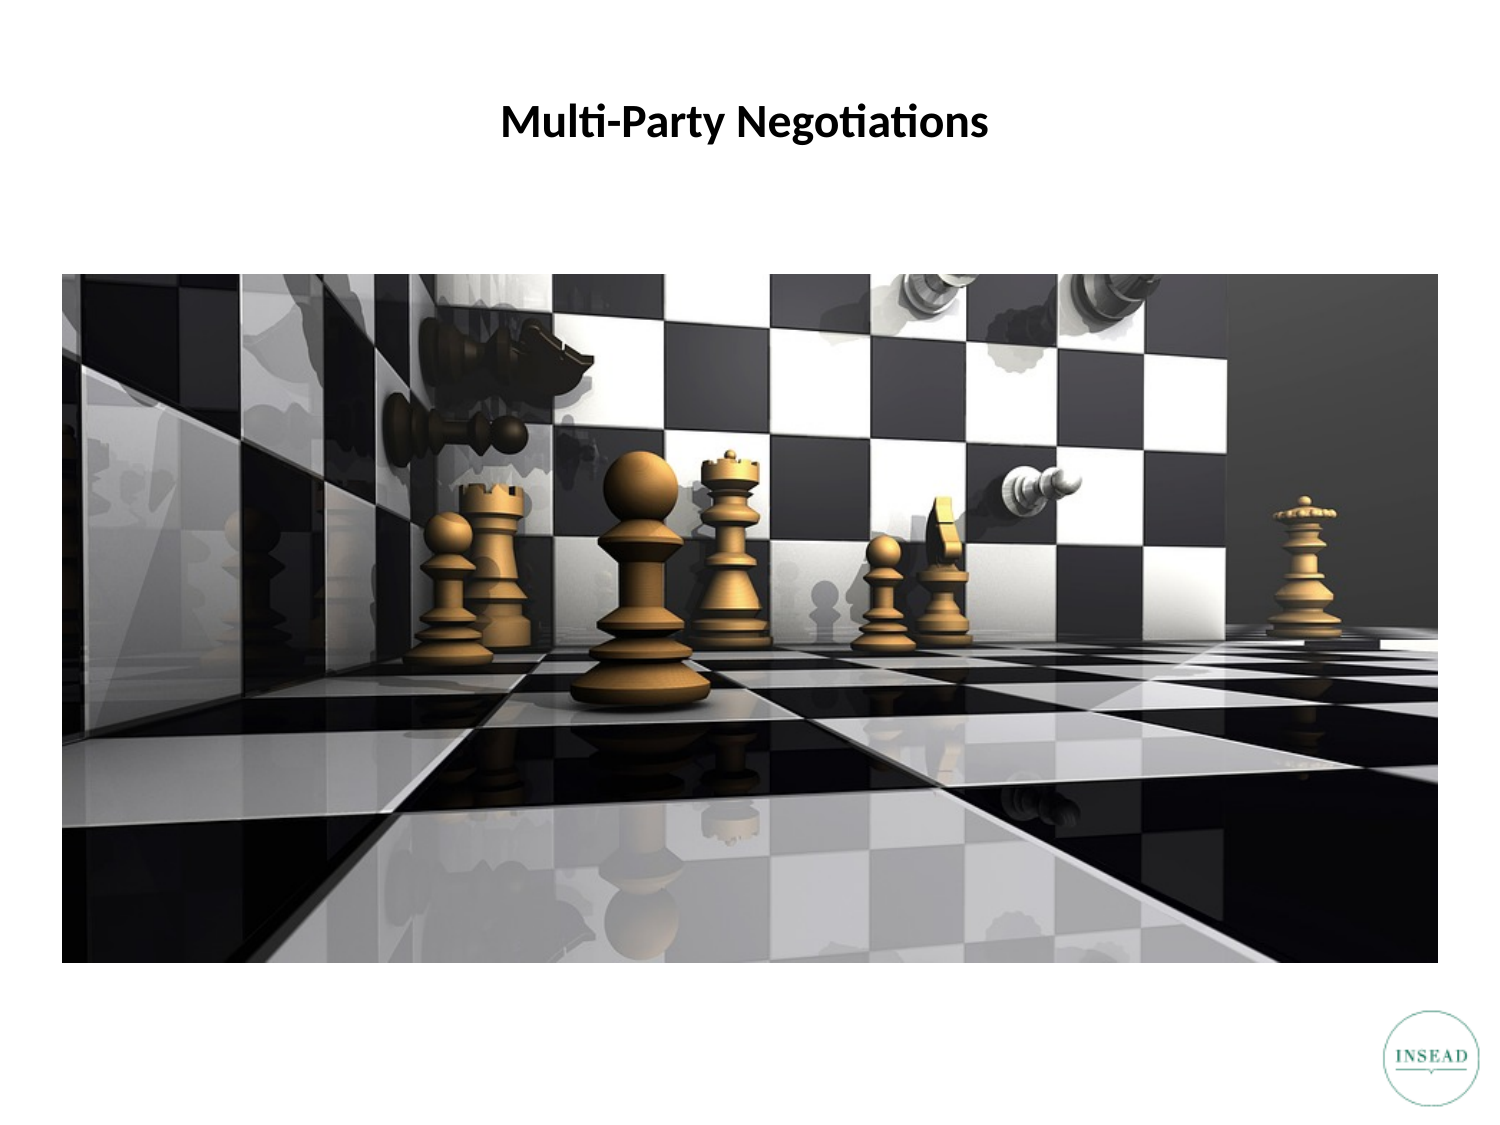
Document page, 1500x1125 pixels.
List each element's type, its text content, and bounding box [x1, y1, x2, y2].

picture [1374, 1002, 1487, 1113]
title Multi-Party Negotiations [75, 24, 1425, 213]
picture [62, 274, 1438, 963]
